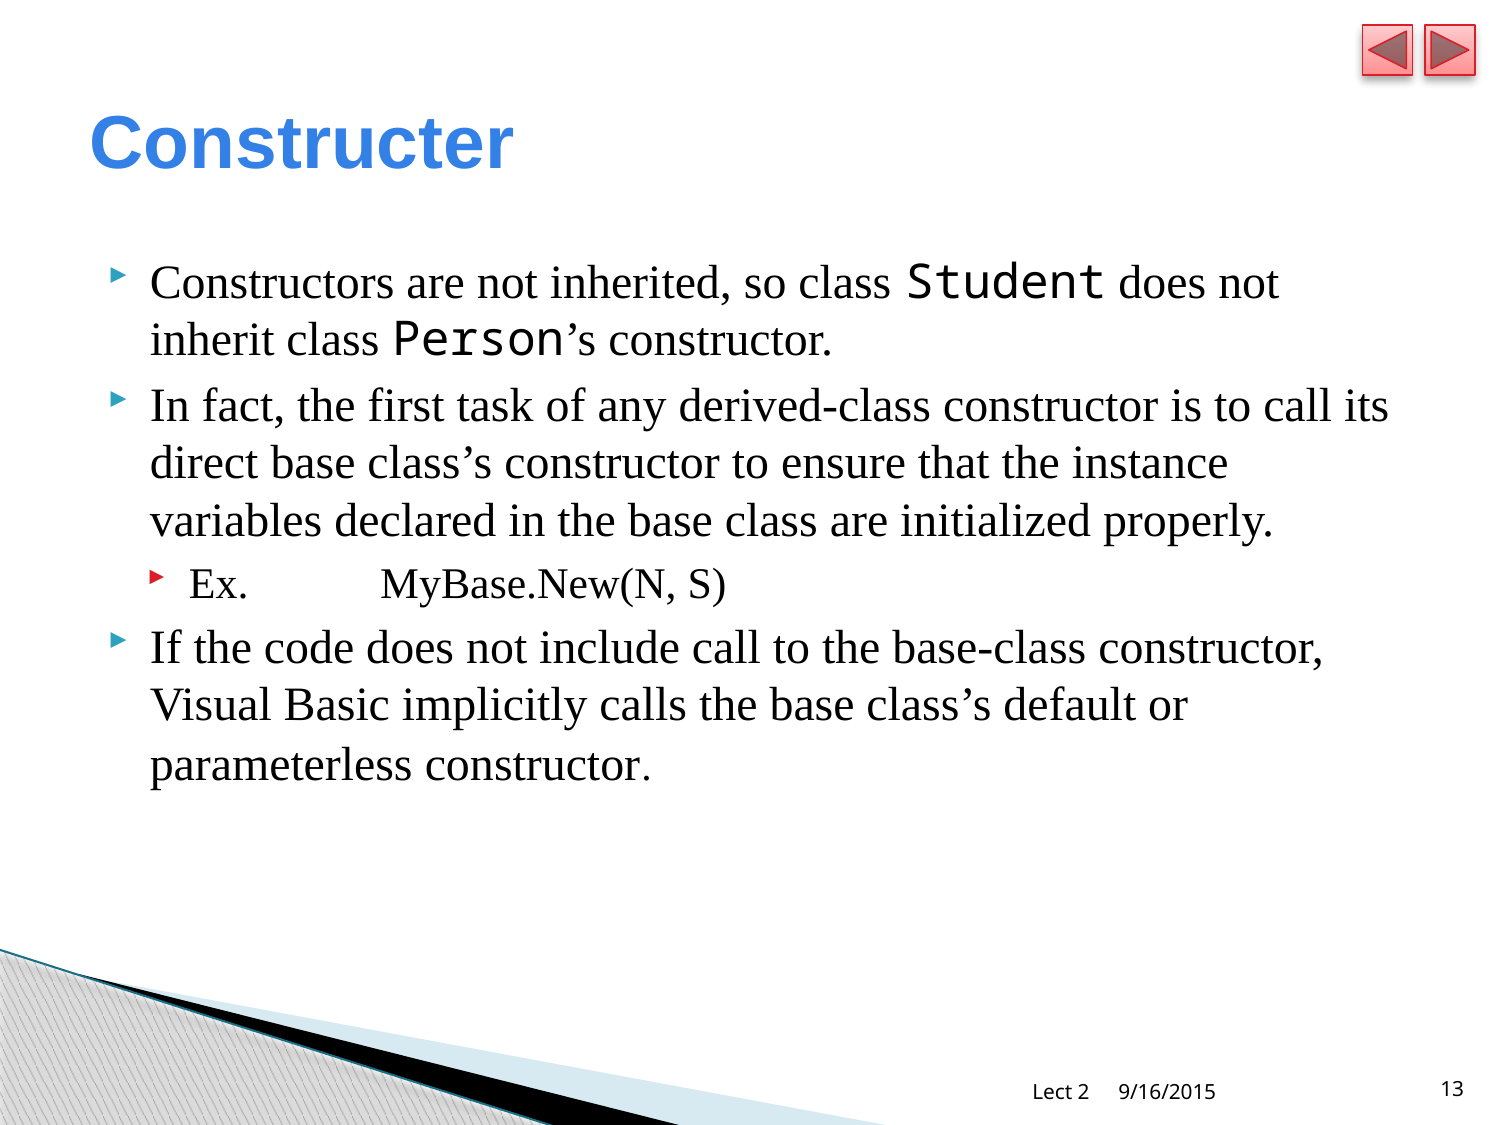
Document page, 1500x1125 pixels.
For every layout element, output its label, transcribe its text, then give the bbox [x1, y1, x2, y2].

title Constructer [75, 45, 1425, 233]
slide_number 13 [1418, 1051, 1479, 1112]
footer Lect 2 [650, 1051, 1105, 1112]
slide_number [1105, 1051, 1418, 1112]
list Constructors are not inherited, so class Student does not inherit class Person’s constructor. In fact, the first task of any derived-class constructor is to call its direct base class’s constructor to ensure that the instance variables declared in the base class are initialized properly. Ex. MyBase.New(N, S) If the code does not include call to the base-class constructor, Visual Basic implicitly calls the base class’s default or parameterless constructor. [74, 242, 1426, 986]
